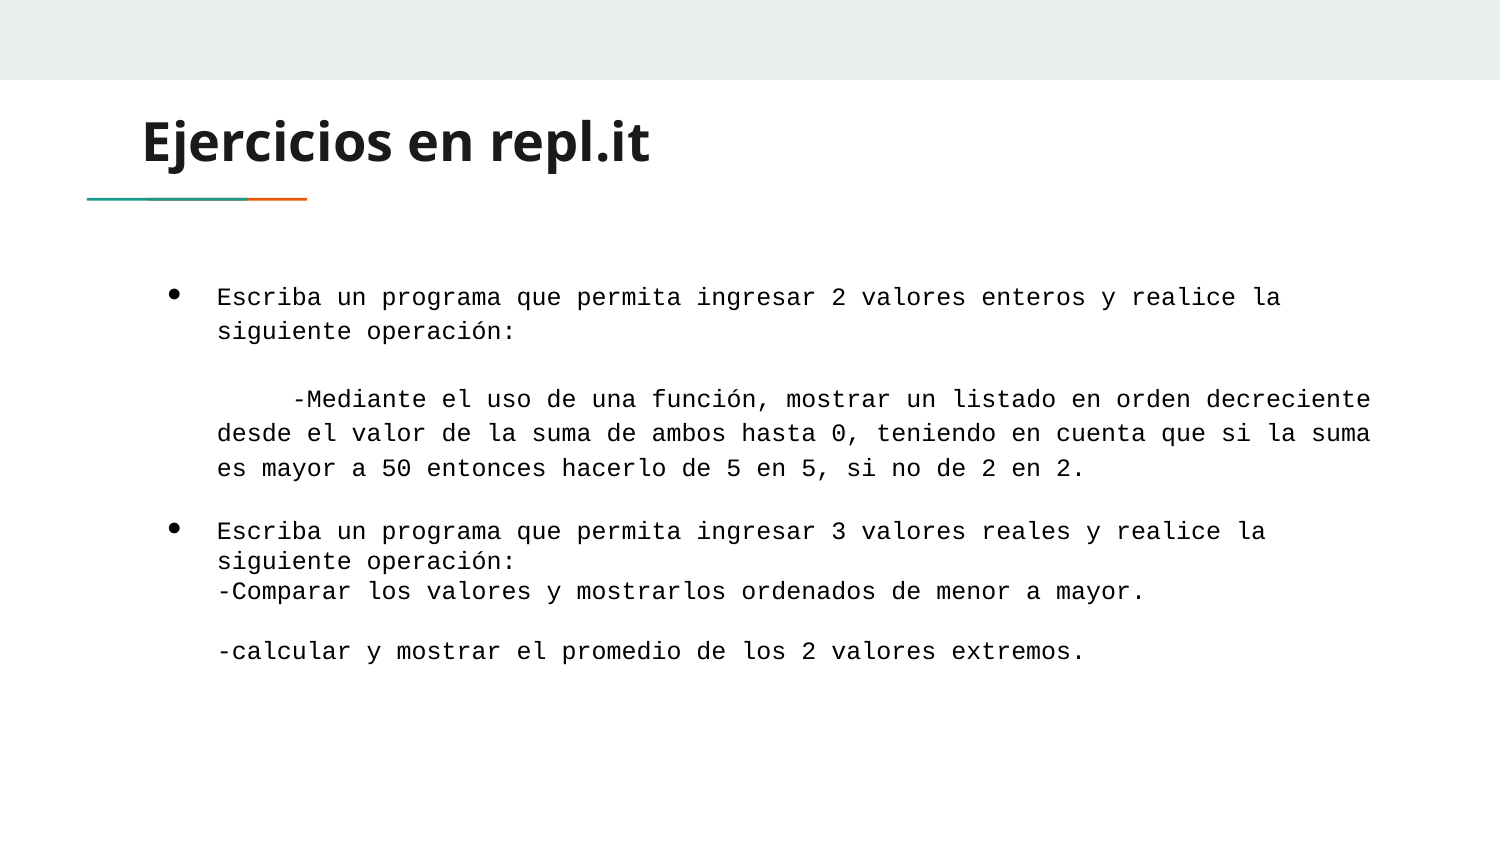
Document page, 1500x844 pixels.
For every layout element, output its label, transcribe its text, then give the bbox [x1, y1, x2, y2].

title Ejercicios en repl.it [126, 92, 1389, 180]
list Escriba un programa que permita ingresar 2 valores enteros y realice la siguiente operación: -Mediante el uso de una función, mostrar un listado en orden decreciente desde el valor de la suma de ambos hasta 0, teniendo en cuenta que si la suma es mayor a 50 entonces hacerlo de 5 en 5, si no de 2 en 2. Escriba un programa que permita ingresar 3 valores reales y realice la siguiente operación: -Comparar los valores y mostrarlos ordenados de menor a mayor. -calcular y mostrar el promedio de los 2 valores extremos. [126, 260, 1389, 494]
